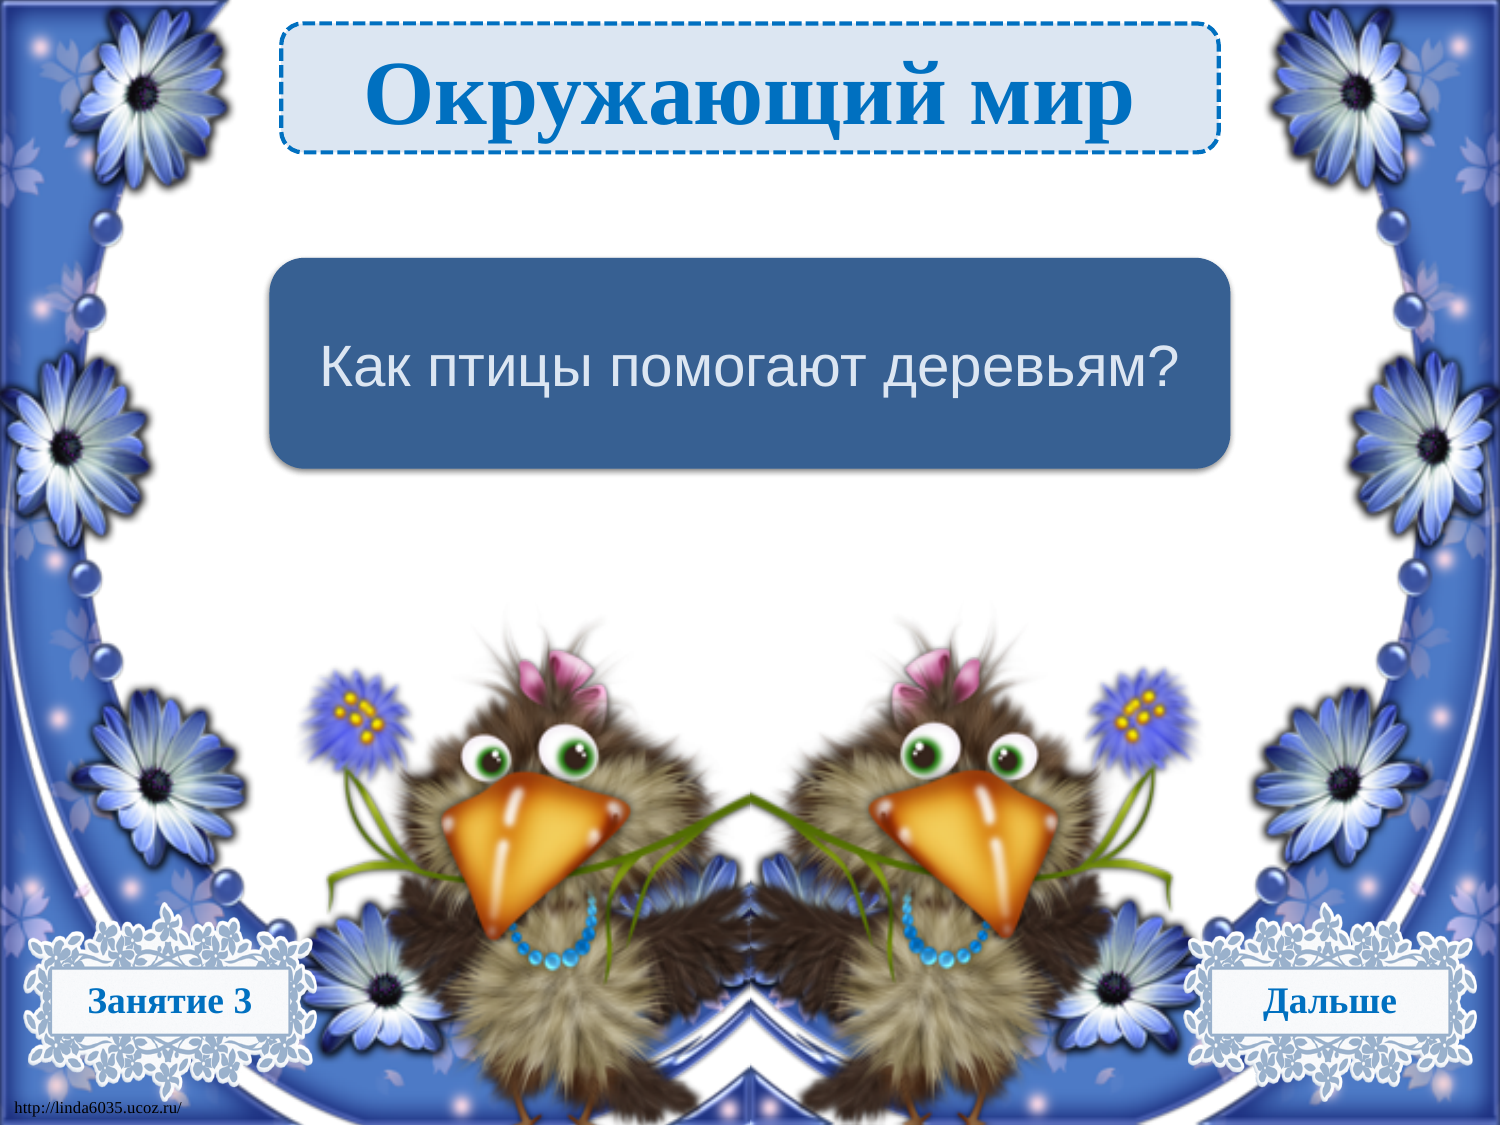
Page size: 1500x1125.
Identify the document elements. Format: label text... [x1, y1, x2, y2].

text_box Окружающий мир [279, 21, 1221, 155]
text_box [267, 255, 1233, 471]
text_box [1183, 902, 1477, 1102]
picture [0, 0, 1500, 1125]
